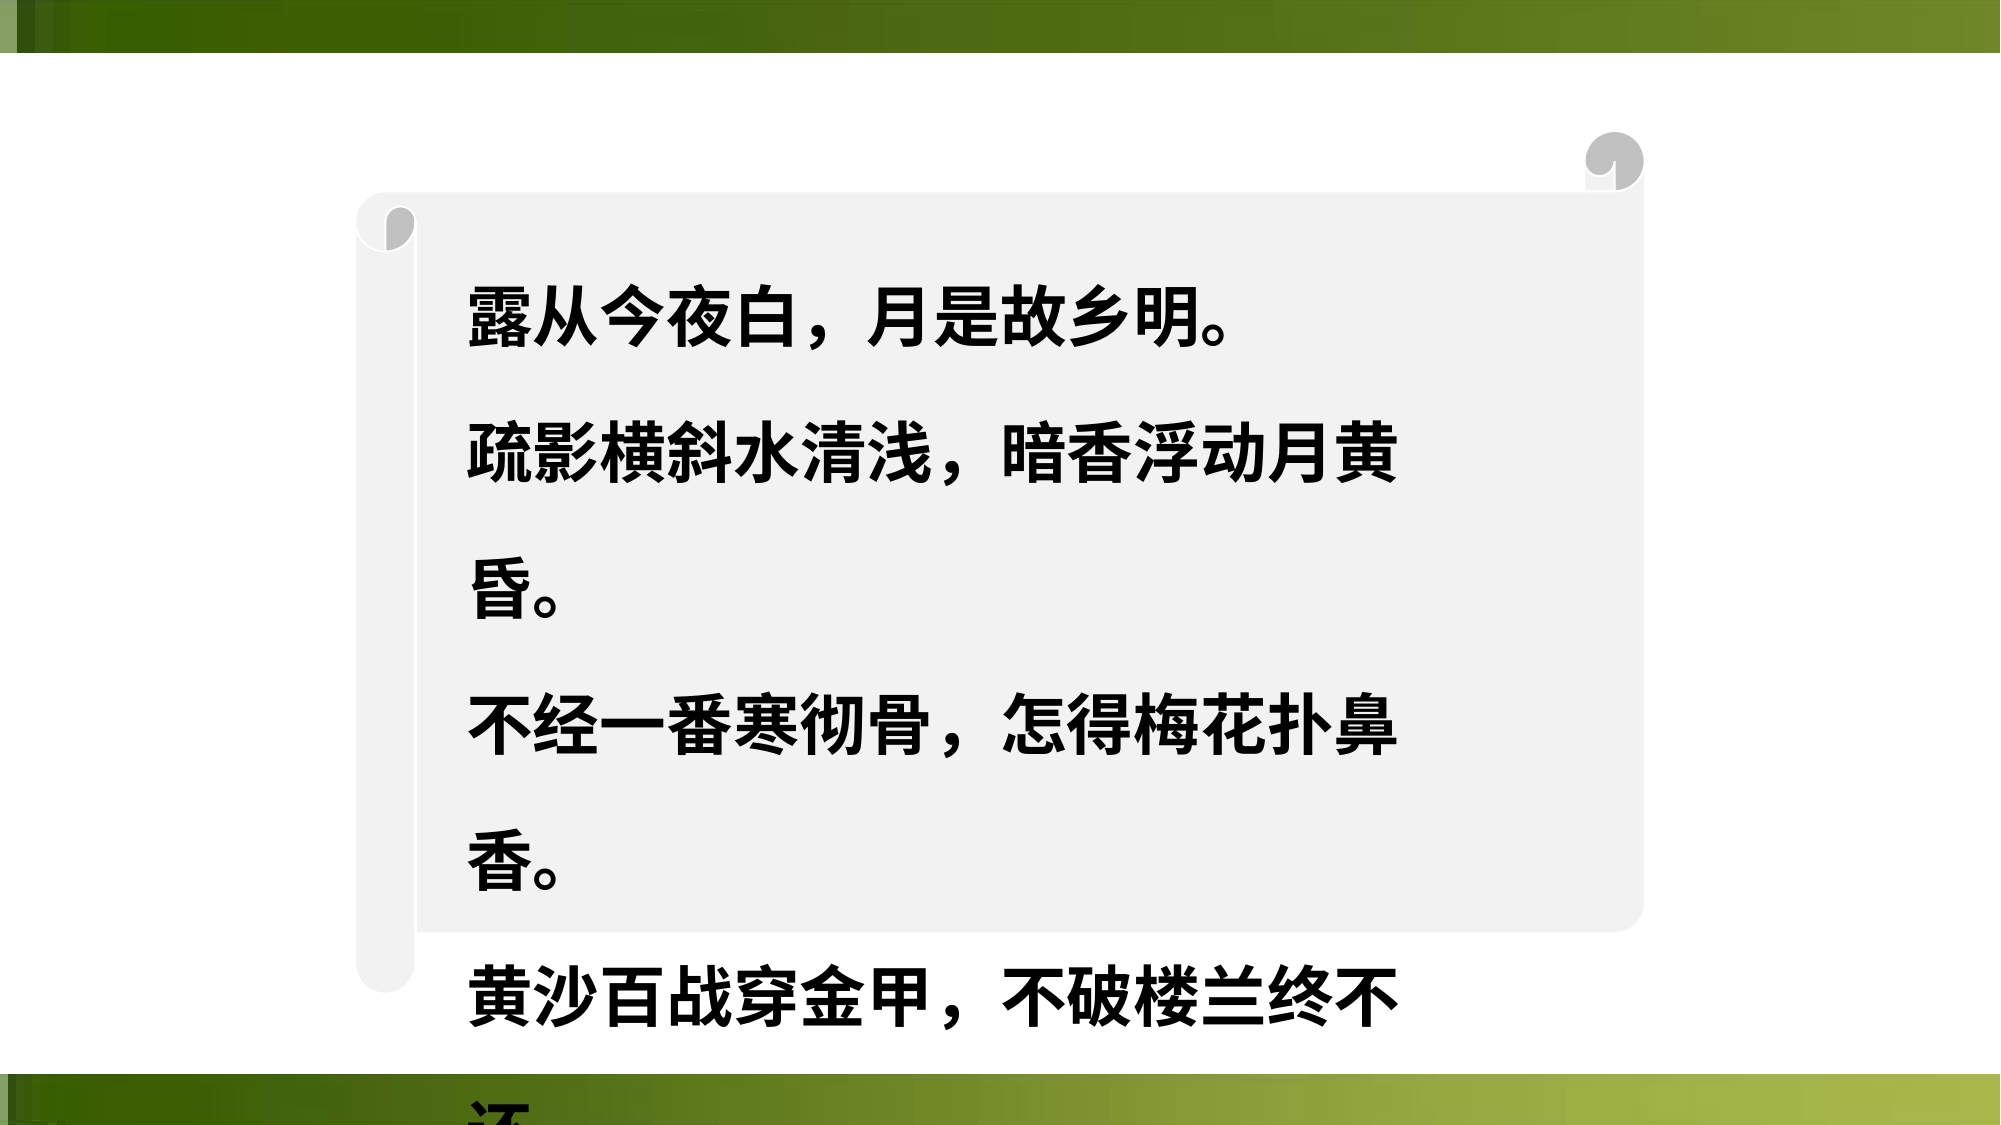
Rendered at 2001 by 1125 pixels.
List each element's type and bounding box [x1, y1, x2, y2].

text_box [355, 130, 1645, 994]
picture [0, 1074, 2000, 1125]
picture [0, 0, 2000, 53]
